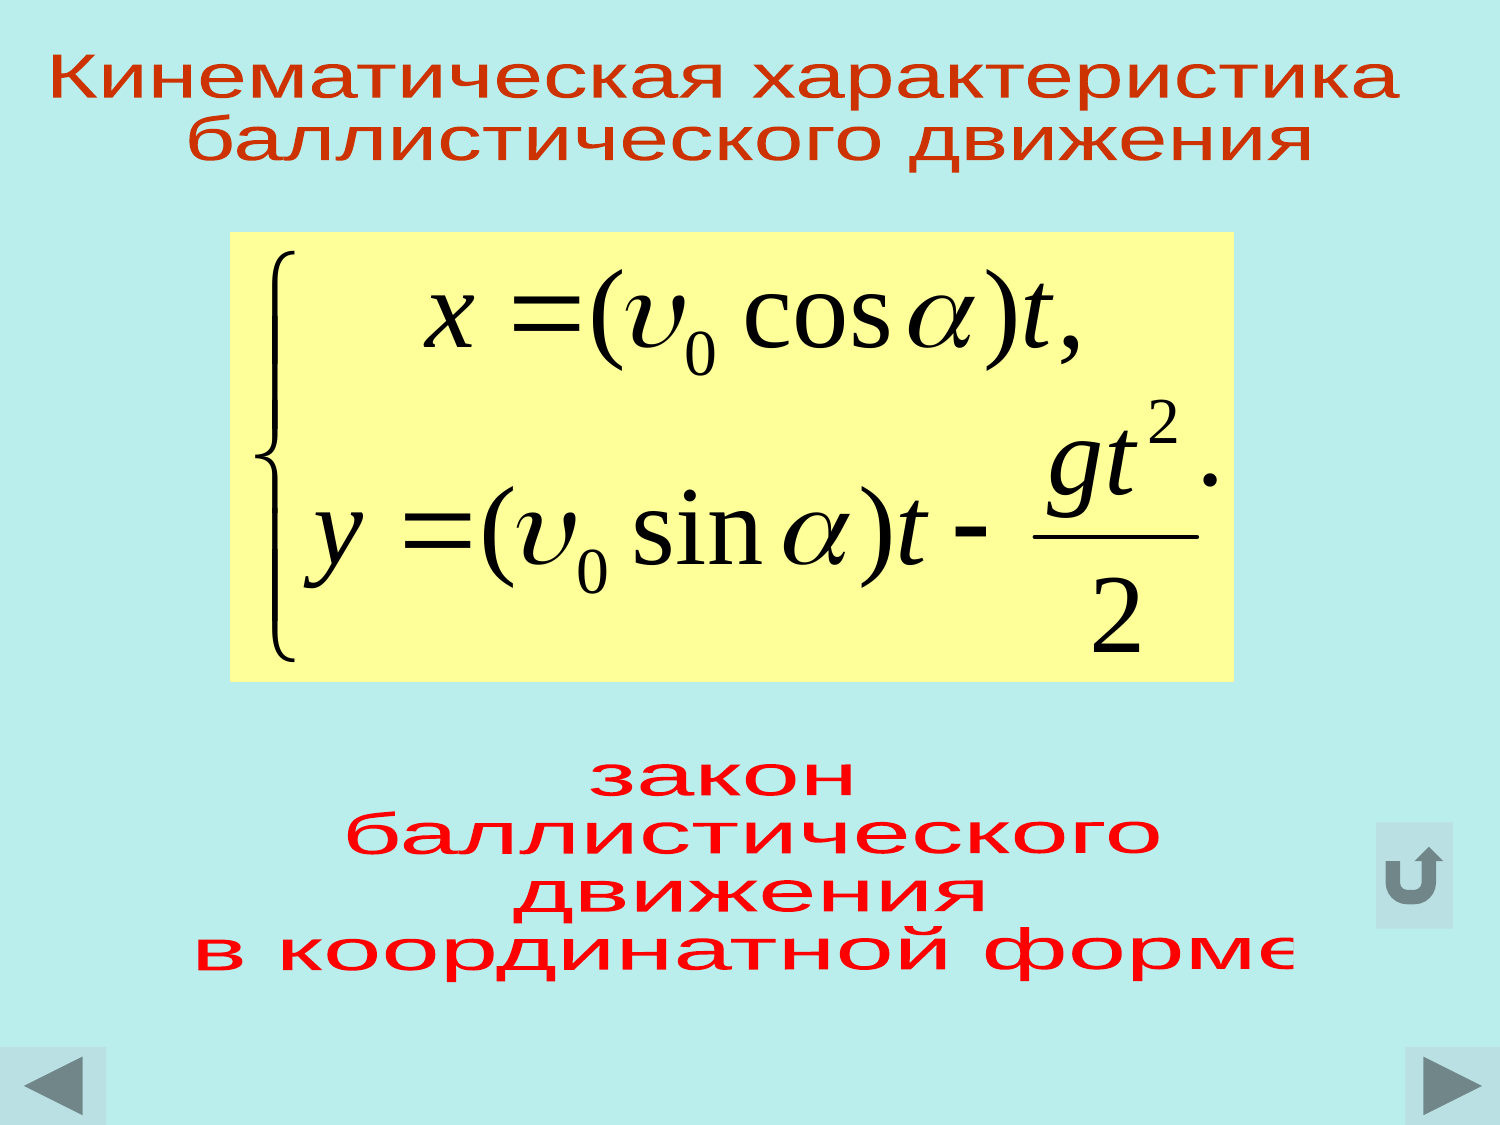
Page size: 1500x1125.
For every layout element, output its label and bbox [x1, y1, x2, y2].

text_box [0, 1046, 107, 1125]
text_box [1405, 1046, 1500, 1125]
text_box [1376, 822, 1453, 929]
text_box [229, 231, 1235, 683]
